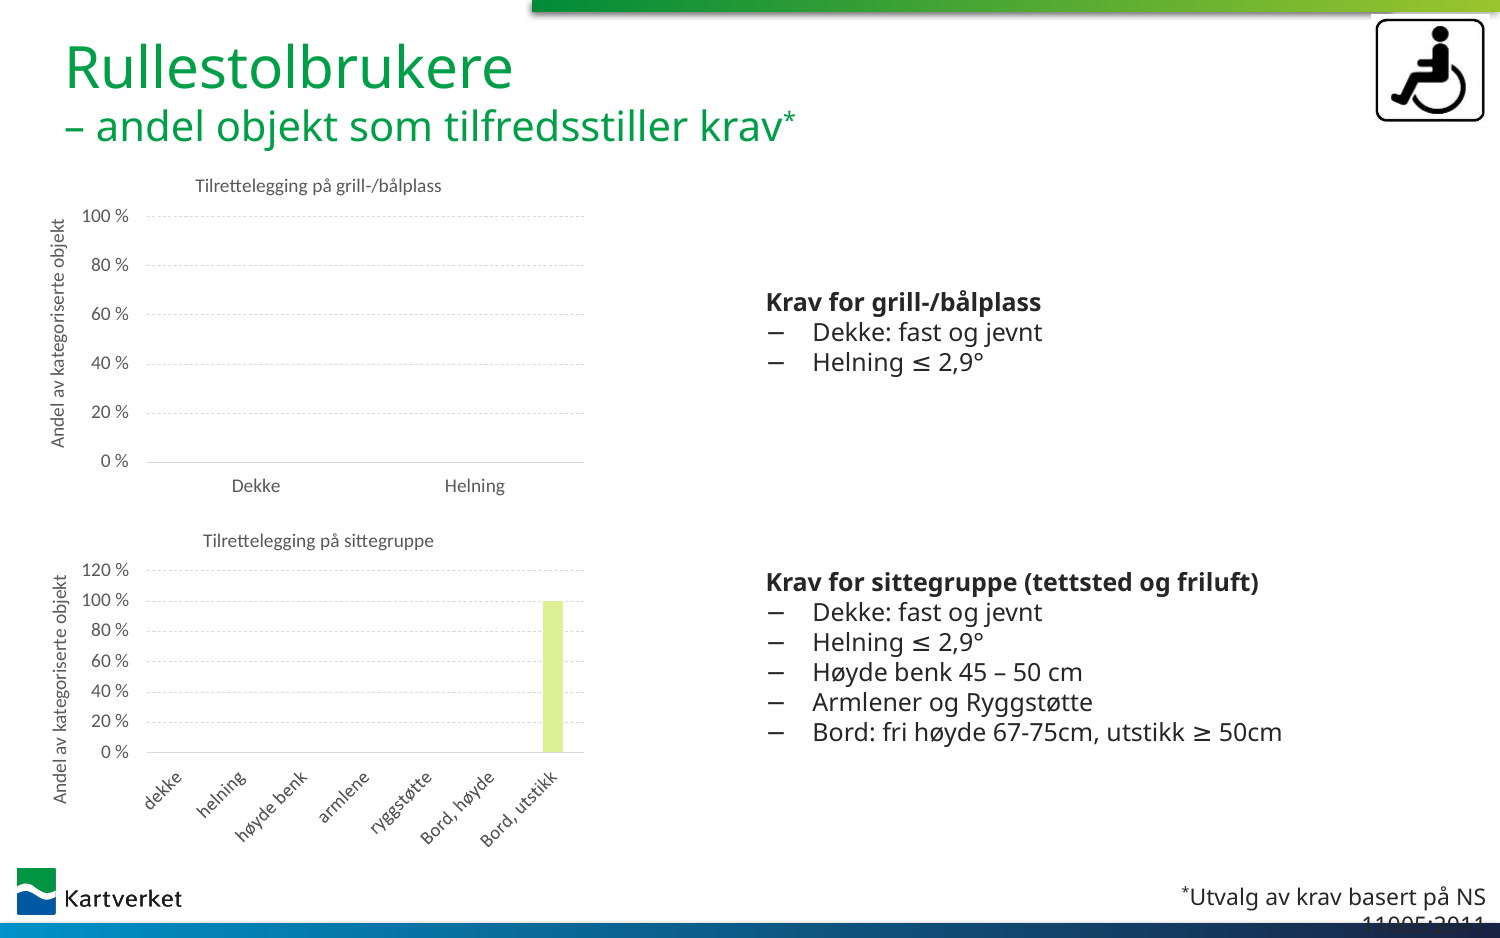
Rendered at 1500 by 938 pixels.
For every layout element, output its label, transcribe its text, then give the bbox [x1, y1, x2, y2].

text_box Rullestolbrukere – andel objekt som tilfredsstiller krav* [49, 14, 1431, 158]
text_box *Utvalg av krav basert på NS 11005:2011 [1068, 873, 1500, 938]
picture [41, 166, 596, 505]
picture [41, 520, 596, 859]
picture [1371, 13, 1491, 127]
text_box Krav for sittegruppe (tettsted og friluft) Dekke: fast og jevnt Helning ≤ 2,9° Høyde benk 45 – 50 cm Armlener og Ryggstøtte Bord: fri høyde 67-75cm, utstikk ≥ 50cm [750, 559, 1500, 754]
text_box Krav for grill-/bålplass Dekke: fast og jevnt Helning ≤ 2,9° [750, 279, 1452, 384]
